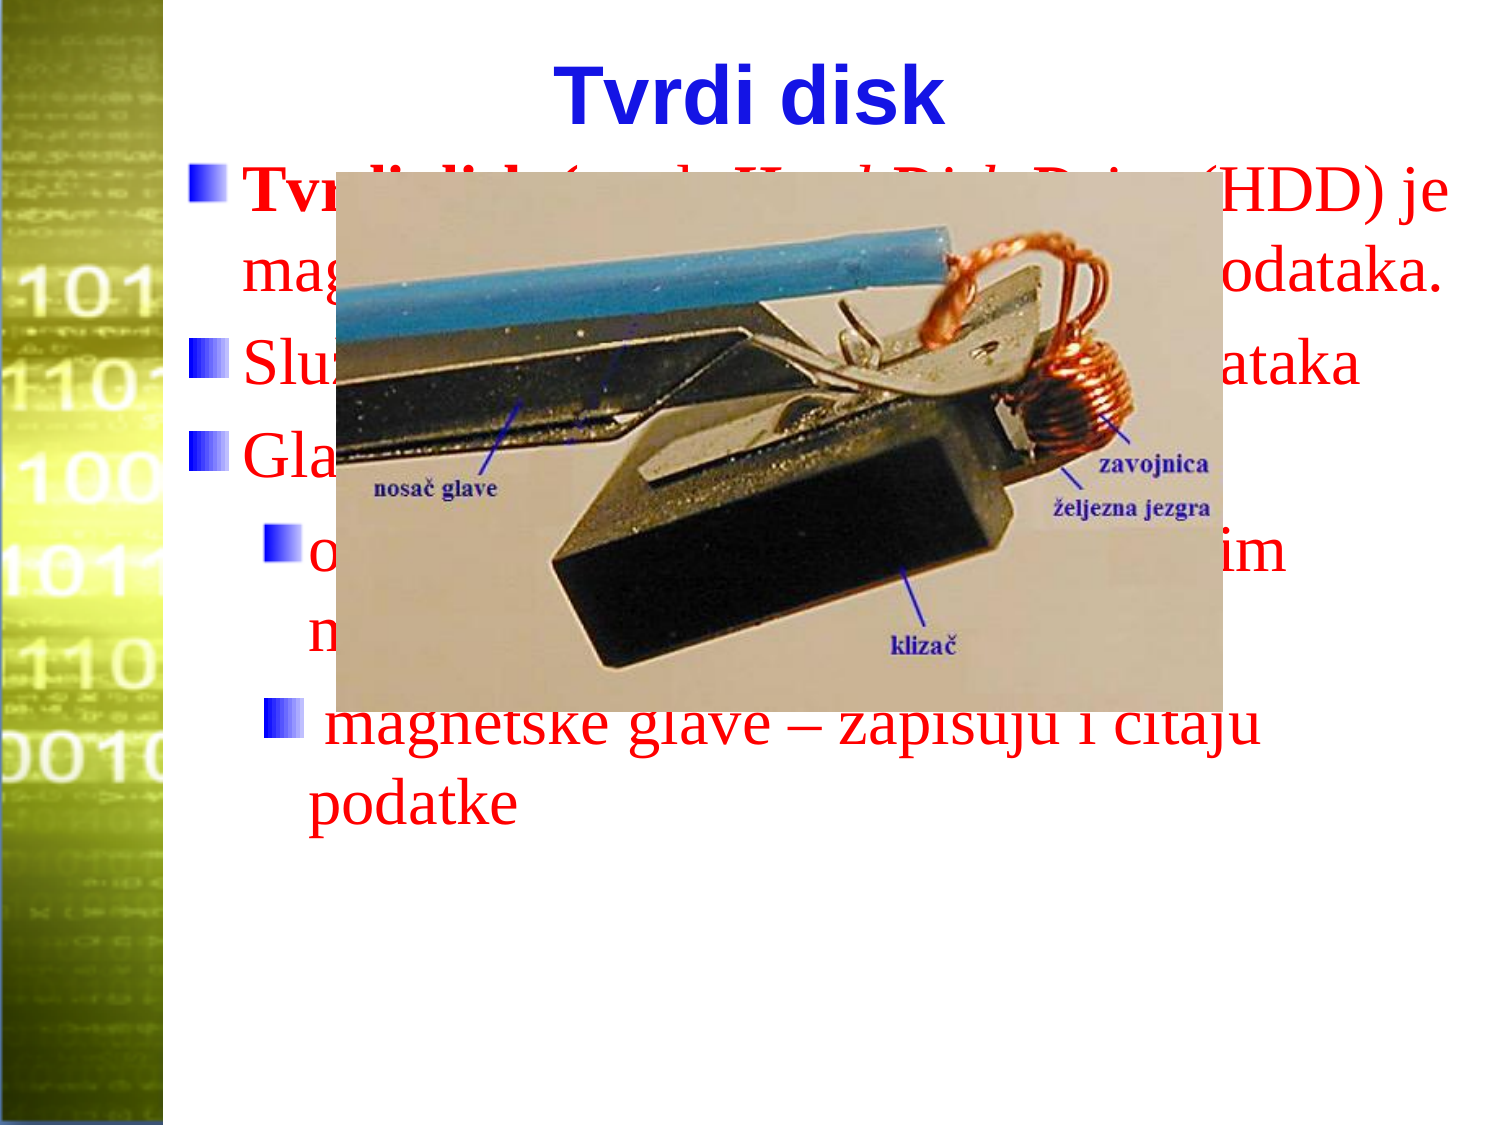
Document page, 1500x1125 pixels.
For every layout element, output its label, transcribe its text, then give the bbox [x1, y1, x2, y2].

picture [186, 161, 233, 208]
picture [186, 427, 233, 475]
title Tvrdi disk [166, 44, 1426, 138]
picture [0, 0, 163, 1125]
list Tvrdi disk (engl. Hard Disk Drive (HDD) je magnetski medij za trajnu pohranu podataka. Služi za pohranu velike količine podataka Glavni dijelovi: okrugle ploče (diskovi) s pogonskim motorom, magnetske glave – zapisuju i čitaju podatke [170, 136, 1477, 930]
picture [186, 334, 233, 382]
picture [261, 521, 308, 568]
picture [261, 694, 308, 742]
picture [336, 172, 1223, 712]
